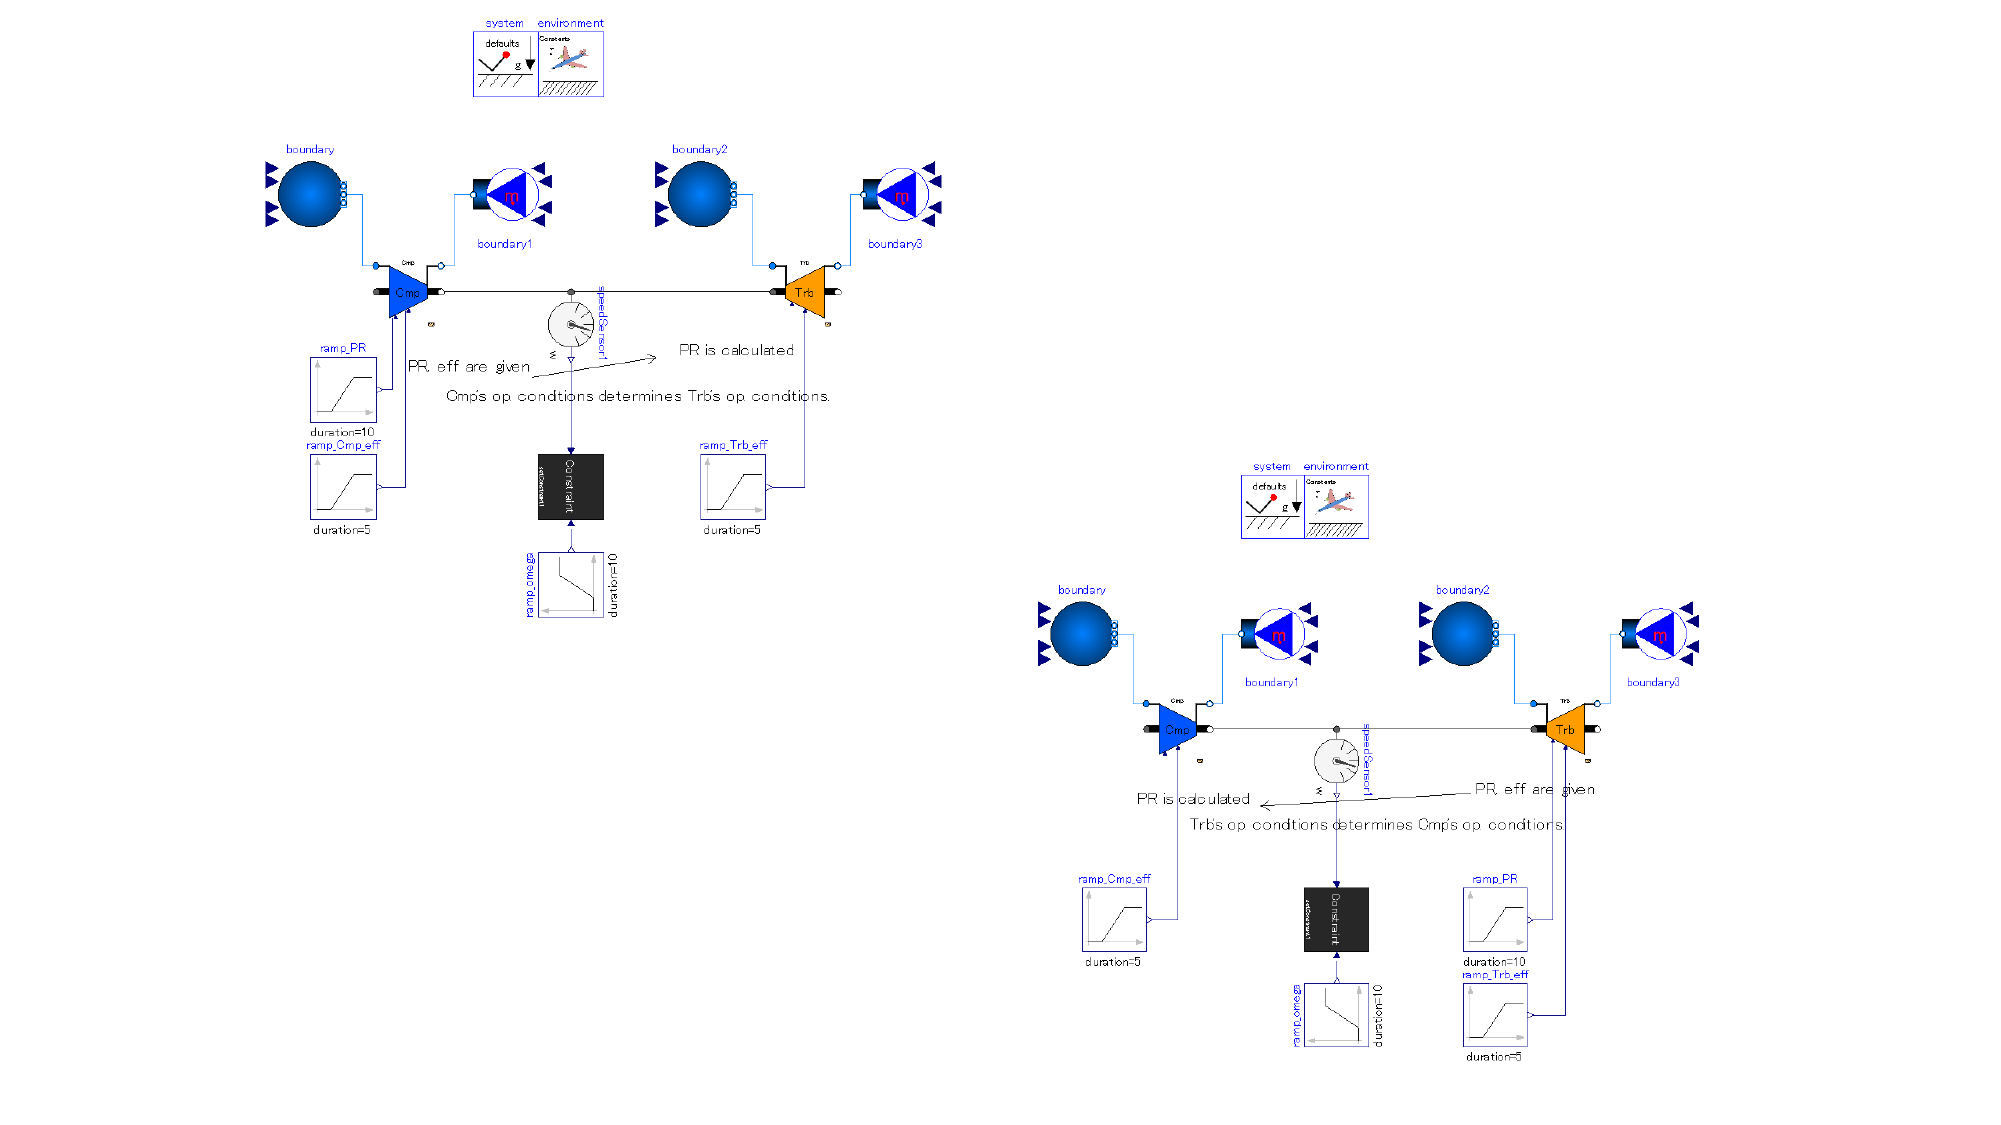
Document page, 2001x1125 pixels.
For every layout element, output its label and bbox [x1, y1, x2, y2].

picture [249, 0, 958, 634]
picture [1022, 443, 1715, 1079]
